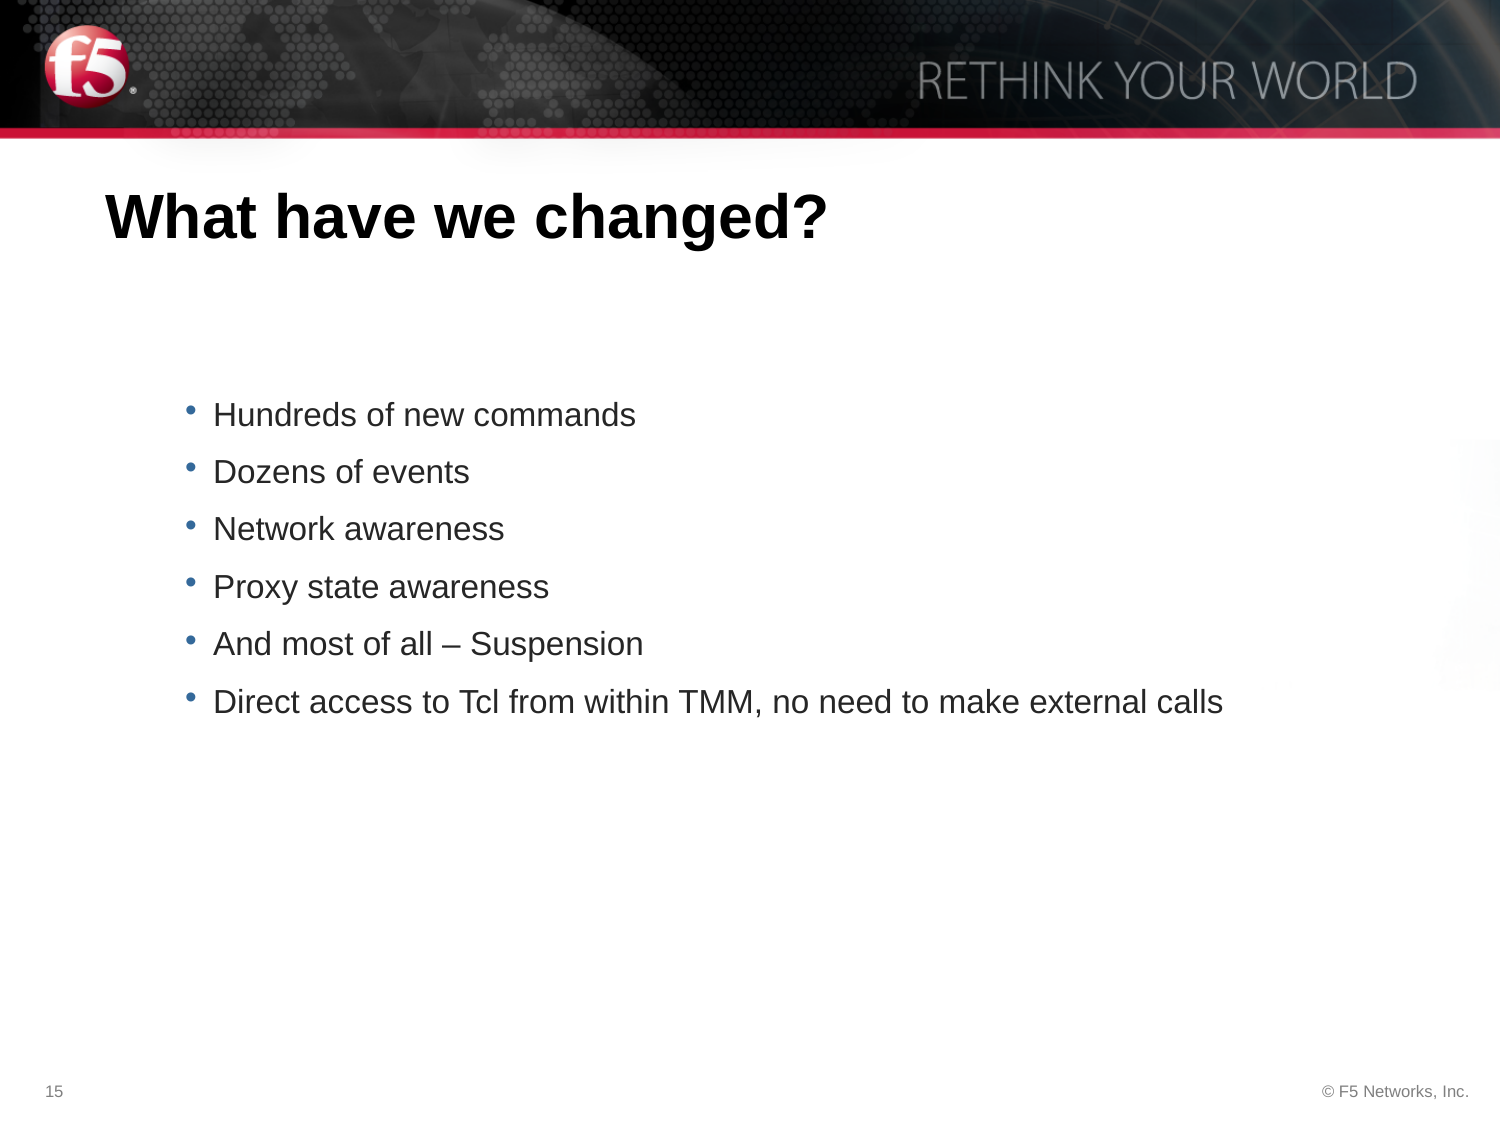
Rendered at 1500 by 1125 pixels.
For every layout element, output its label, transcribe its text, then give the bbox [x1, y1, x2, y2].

list Hundreds of new commands Dozens of events Network awareness Proxy state awareness And most of all – Suspension Direct access to Tcl from within TMM, no need to make external calls [185, 410, 1475, 1100]
title What have we changed? [104, 179, 1396, 331]
picture [0, 0, 1500, 1125]
